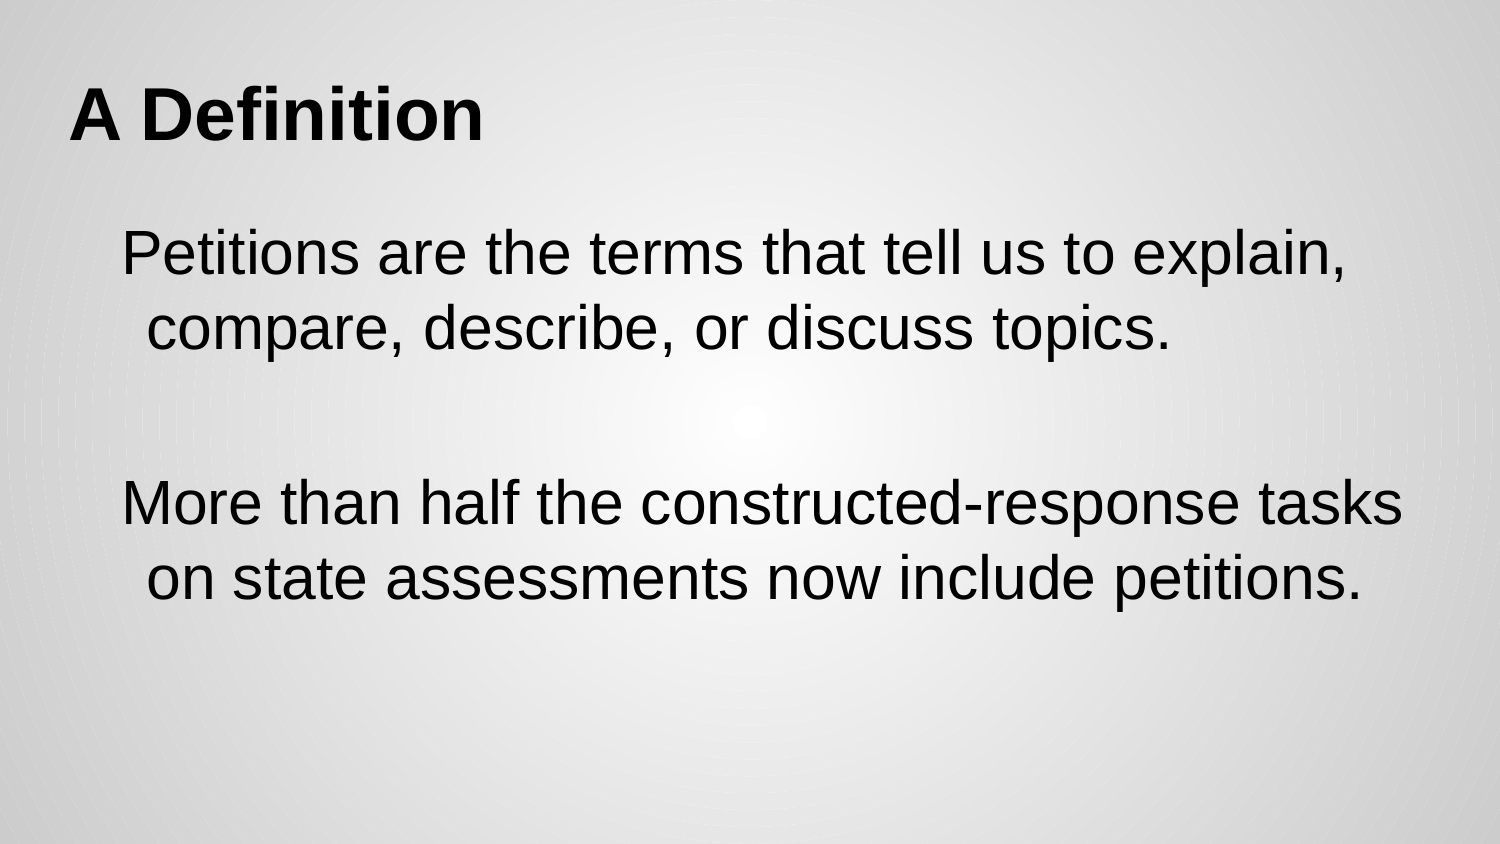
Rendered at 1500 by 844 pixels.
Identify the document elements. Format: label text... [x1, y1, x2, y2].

title A Definition [52, 29, 1404, 171]
list Petitions are the terms that tell us to explain, compare, describe, or discuss topics. More than half the constructed-response tasks on state assessments now include petitions. [74, 196, 1426, 809]
